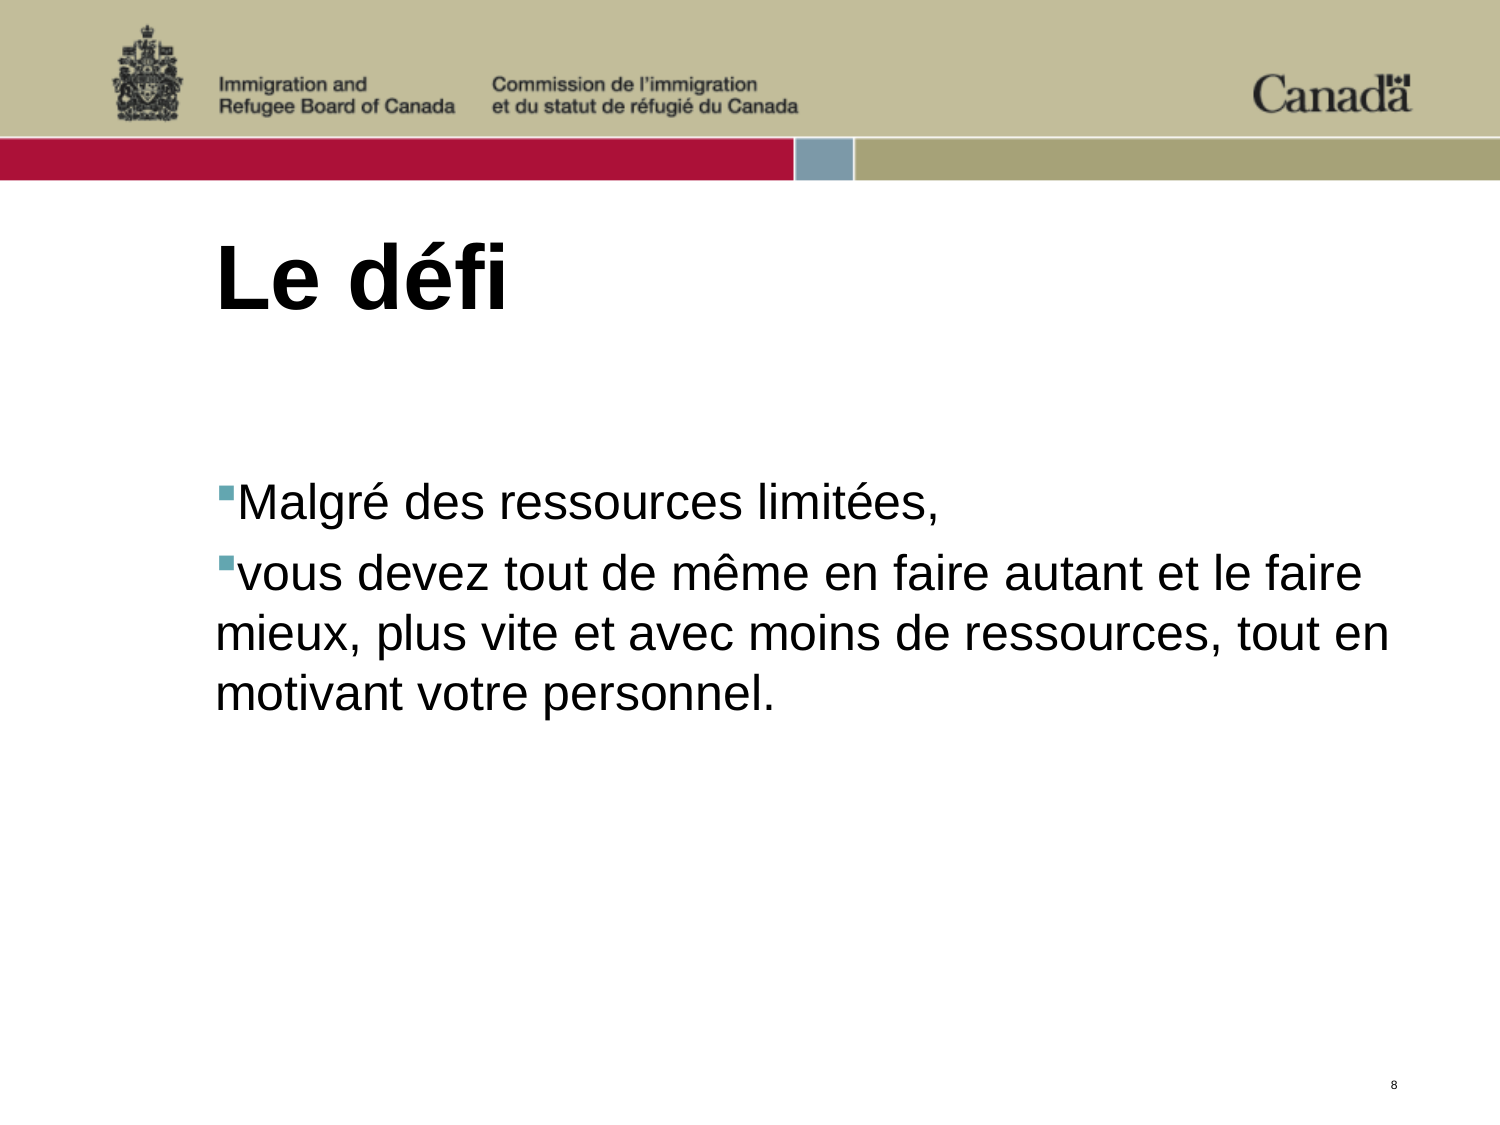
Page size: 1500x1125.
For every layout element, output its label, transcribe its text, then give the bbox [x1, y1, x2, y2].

picture [0, 0, 1500, 1125]
slide_number 8 [1099, 1024, 1413, 1101]
list Malgré des ressources limitées, vous devez tout de même en faire autant et le faire mieux, plus vite et avec moins de ressources, tout en motivant votre personnel. [200, 462, 1413, 1000]
title Le défi [200, 237, 1413, 425]
